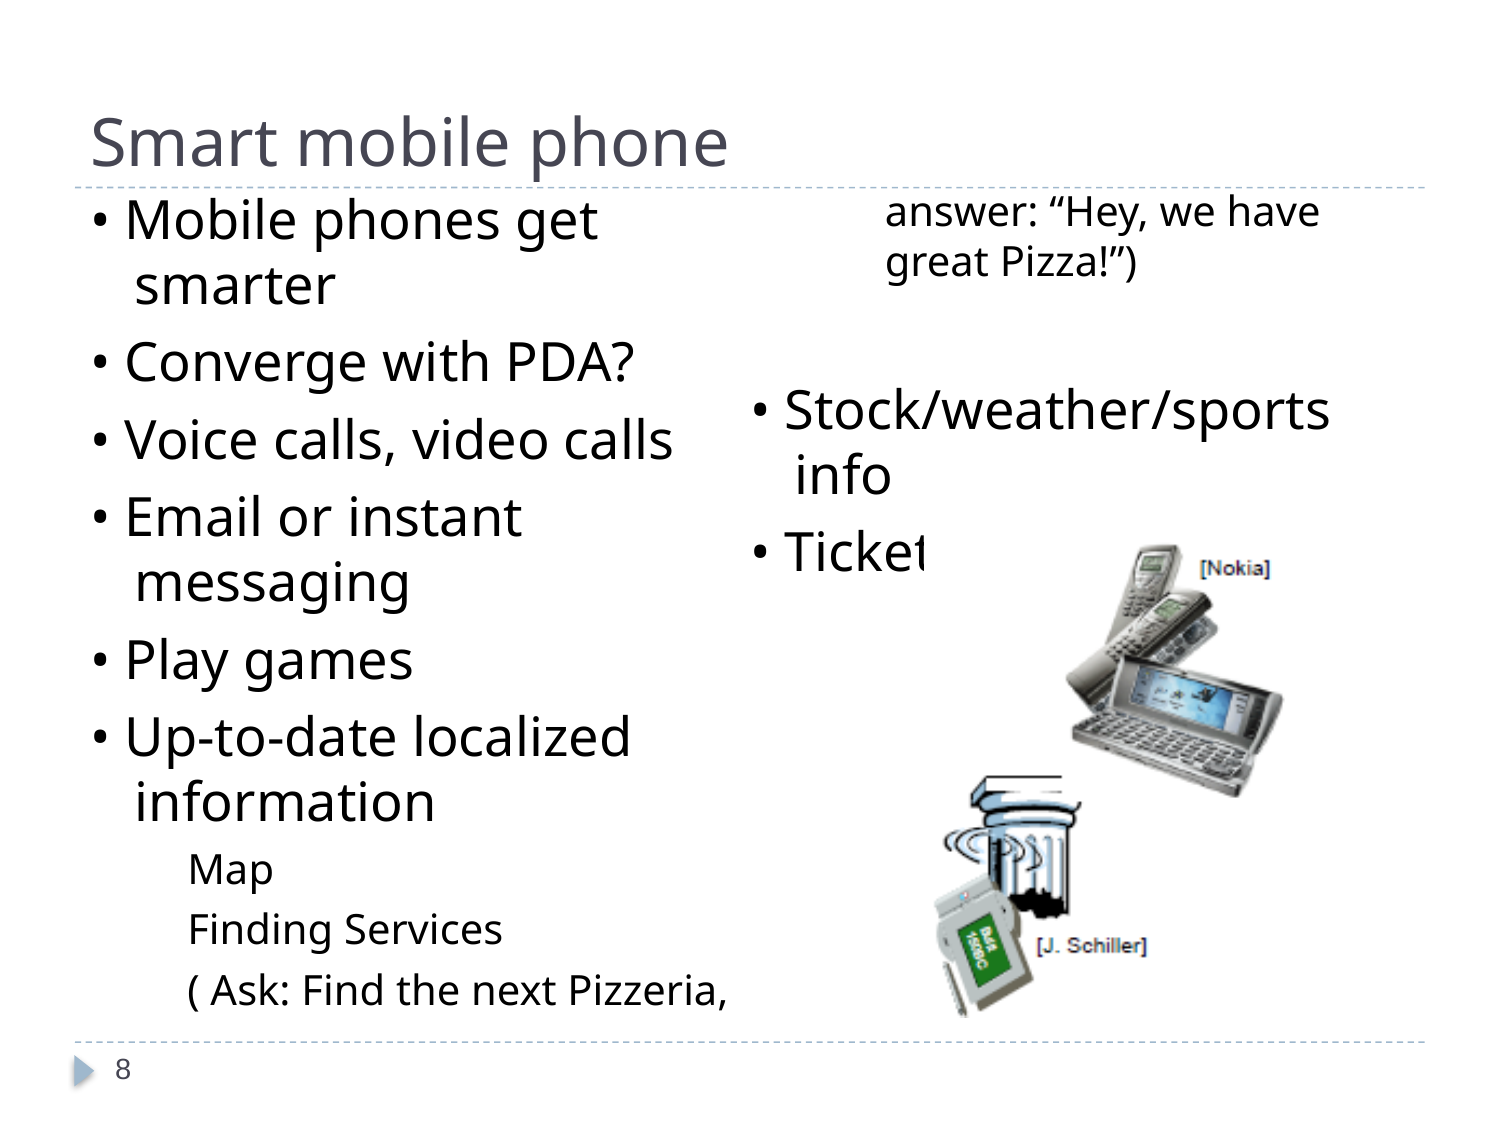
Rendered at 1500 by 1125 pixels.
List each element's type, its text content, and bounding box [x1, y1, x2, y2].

picture [924, 524, 1313, 1019]
title Smart mobile phone [74, 24, 1426, 177]
slide_number 8 [100, 1042, 426, 1103]
list • Mobile phones get smarter • Converge with PDA? • Voice calls, video calls • Email or instant messaging • Play games • Up-to-date localized information Map Finding Services ( Ask: Find the next Pizzeria, answer: “Hey, we have great Pizza!”) • Stock/weather/sports info • Ticketing [74, 177, 1426, 1038]
